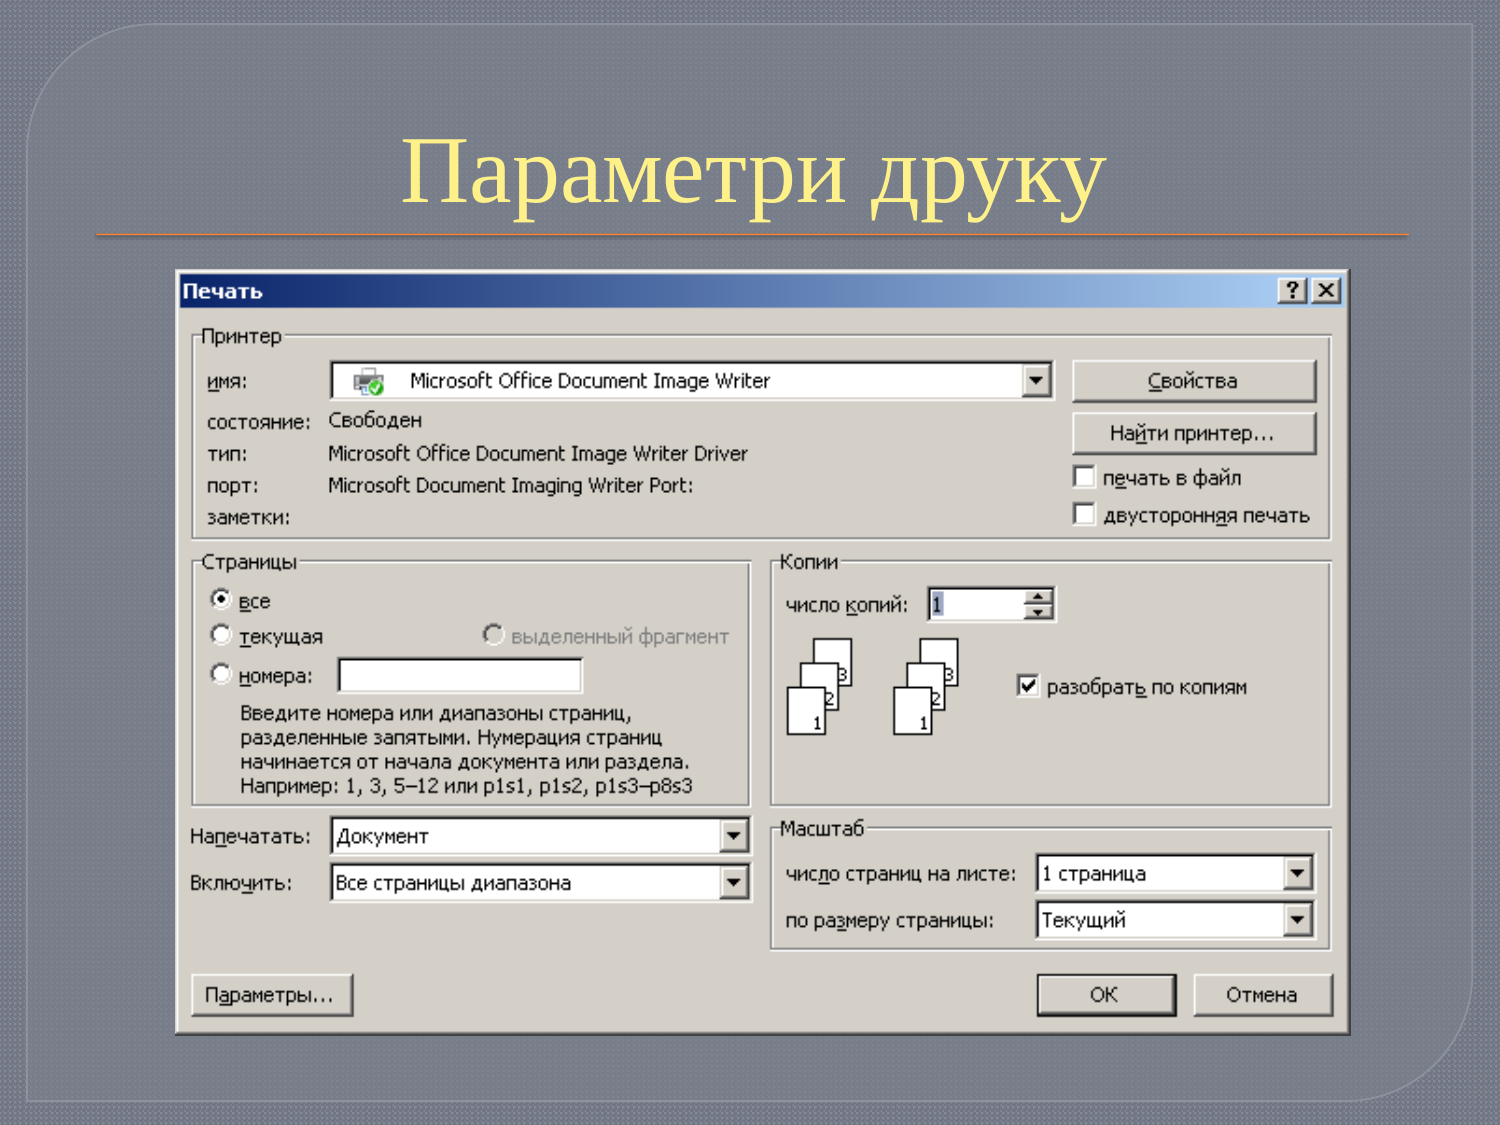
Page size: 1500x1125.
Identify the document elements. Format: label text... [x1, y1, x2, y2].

picture [175, 269, 1351, 1037]
title Параметри друку [75, 41, 1425, 229]
